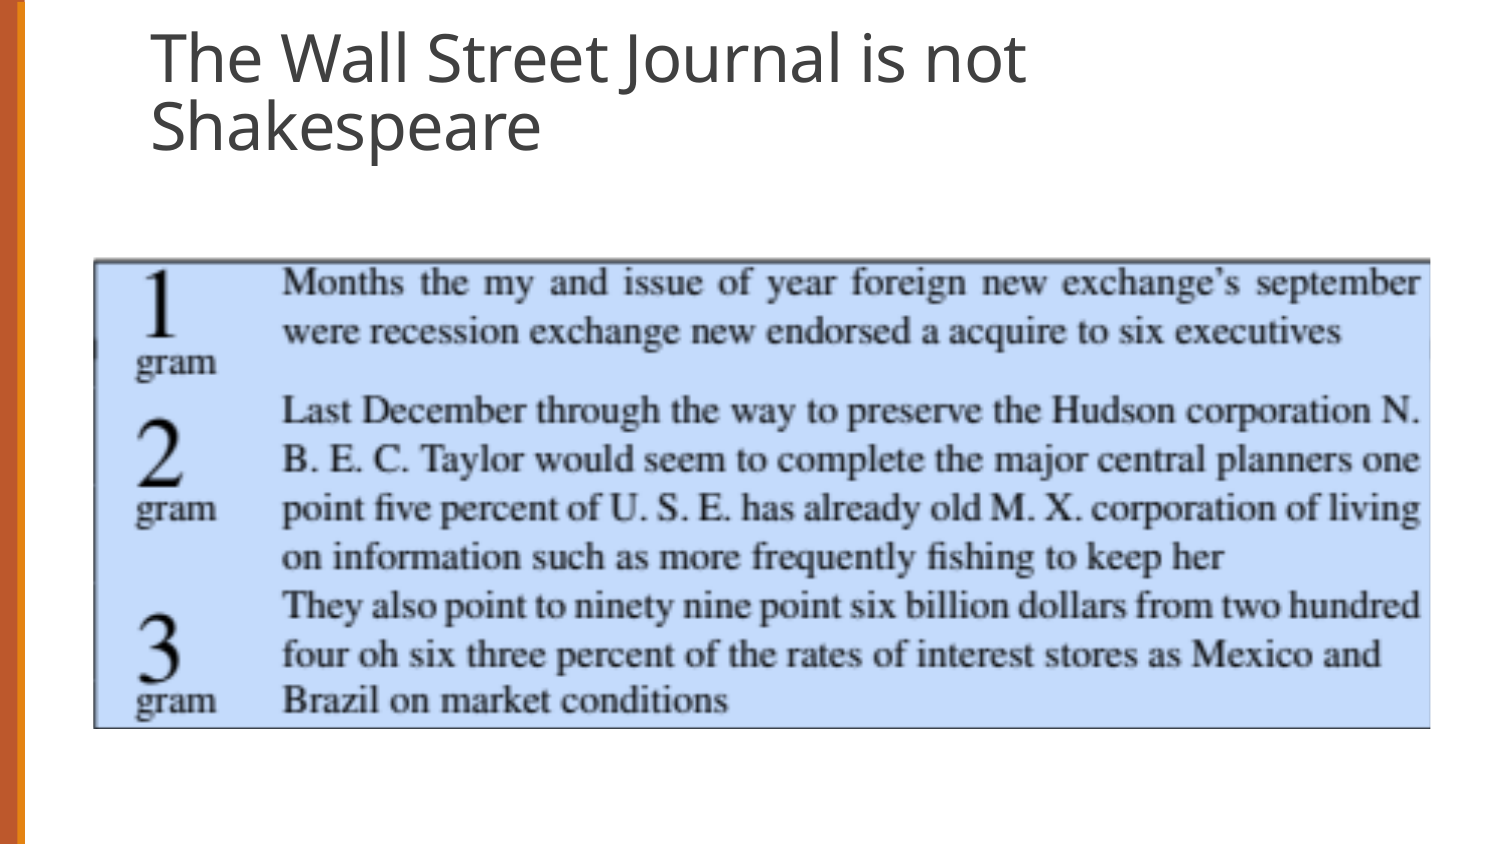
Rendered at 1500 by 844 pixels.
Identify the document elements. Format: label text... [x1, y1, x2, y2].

title The Wall Street Journal is not Shakespeare [135, 19, 1373, 172]
picture [92, 255, 1431, 729]
